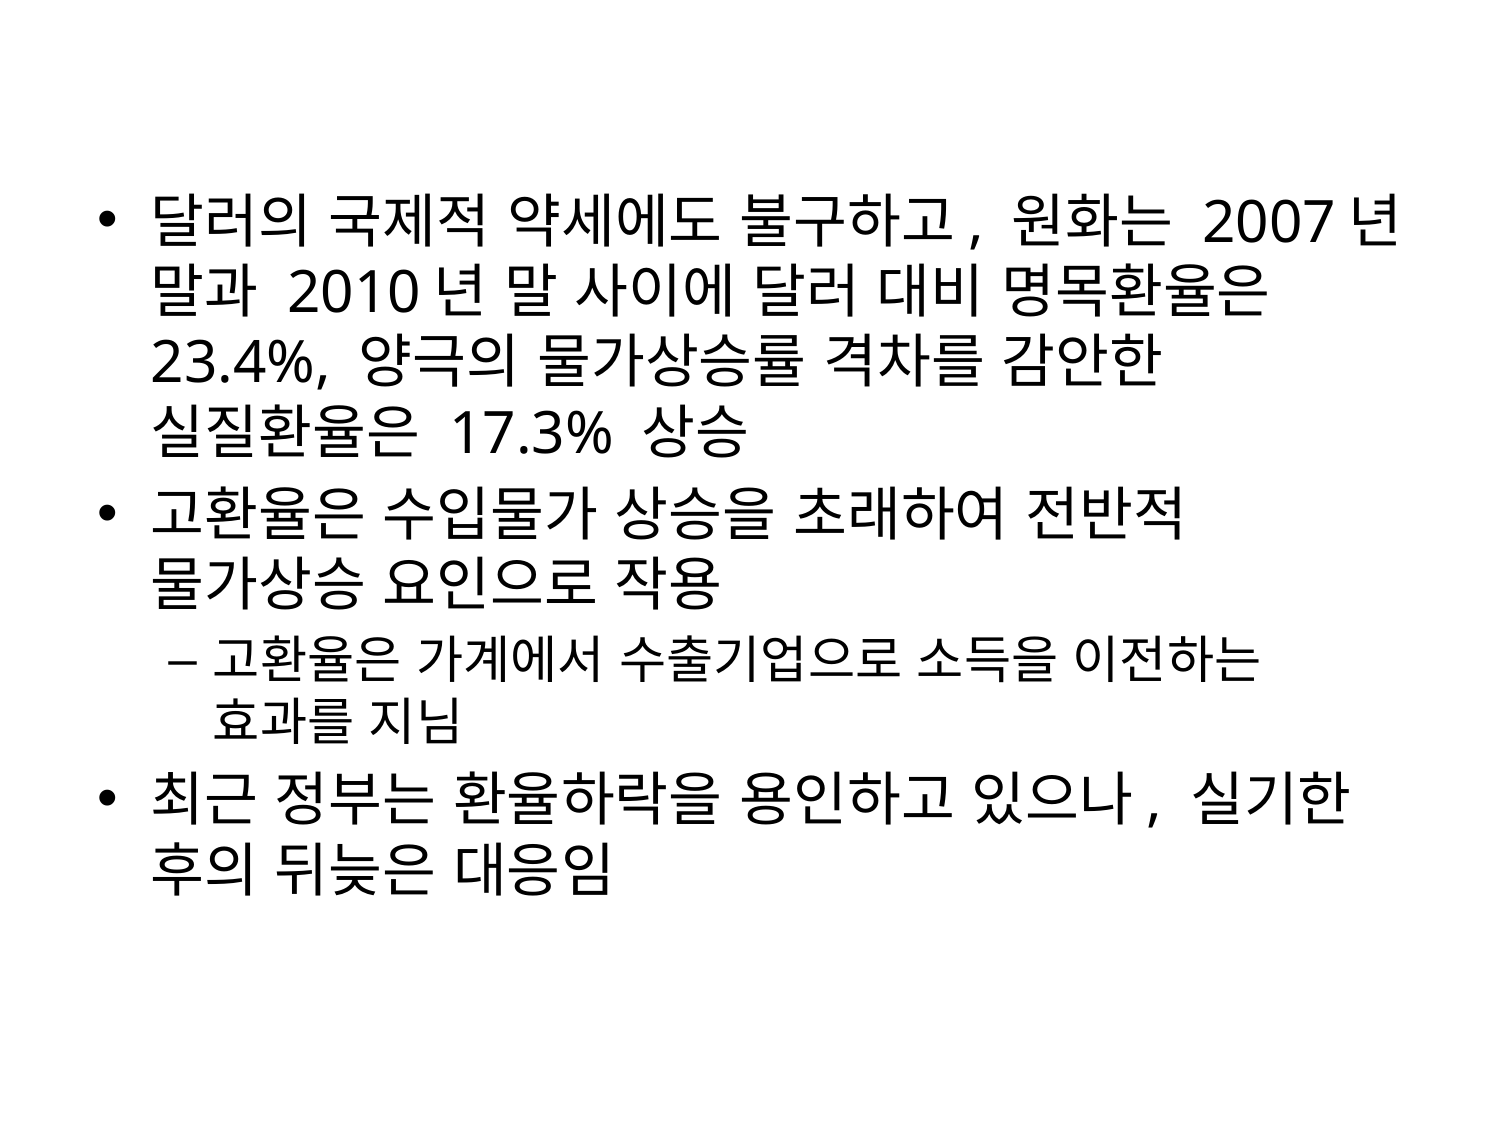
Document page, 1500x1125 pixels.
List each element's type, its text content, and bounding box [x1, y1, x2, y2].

list 달러의 국제적 약세에도 불구하고, 원화는 2007년 말과 2010년 말 사이에 달러 대비 명목환율은 23.4%, 양극의 물가상승률 격차를 감안한 실질환율은 17.3% 상승 고환율은 수입물가 상승을 초래하여 전반적 물가상승 요인으로 작용 고환율은 가계에서 수출기업으로 소득을 이전하는 효과를 지님 최근 정부는 환율하락을 용인하고 있으나, 실기한 후의 뒤늦은 대응임 [82, 175, 1432, 919]
